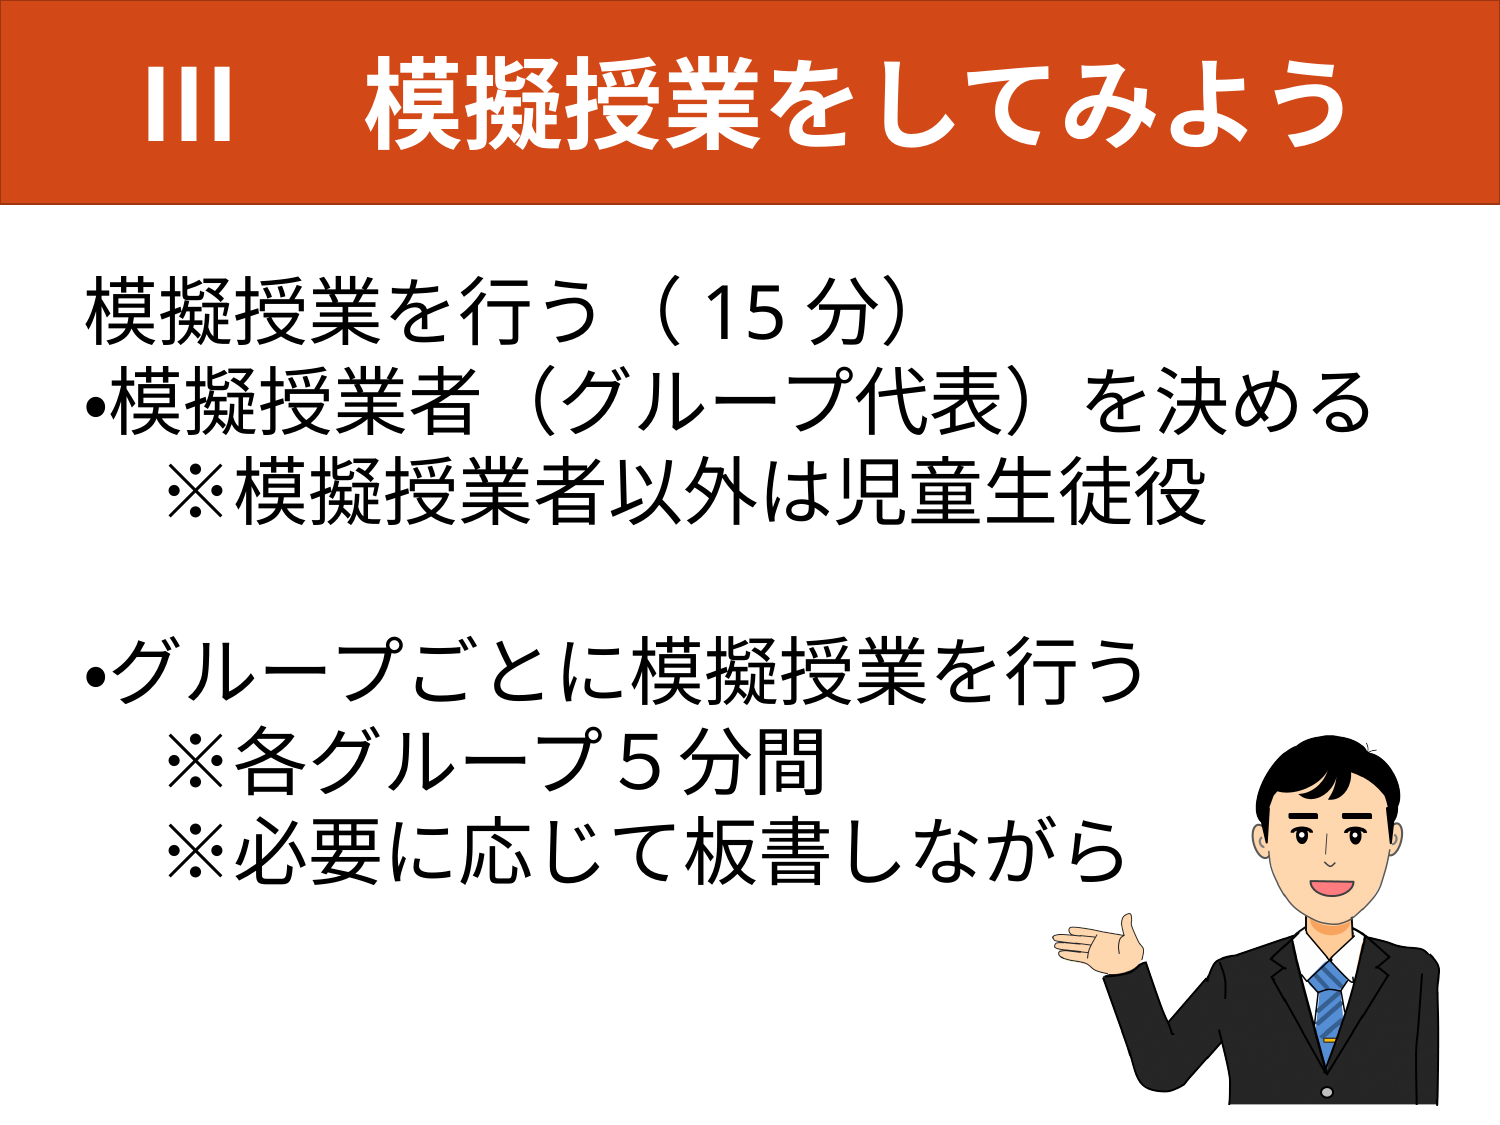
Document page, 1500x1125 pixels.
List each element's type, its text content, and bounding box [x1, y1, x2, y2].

text_box Ⅲ 模擬授業をしてみよう [0, 0, 1500, 205]
text_box 模擬授業を行う（15分） ・模擬授業者（グループ代表）を決める ※模擬授業者以外は児童生徒役 ・グループごとに模擬授業を行う ※各グループ５分間 ※必要に応じて板書しながら [68, 256, 1472, 902]
picture [1051, 734, 1440, 1106]
